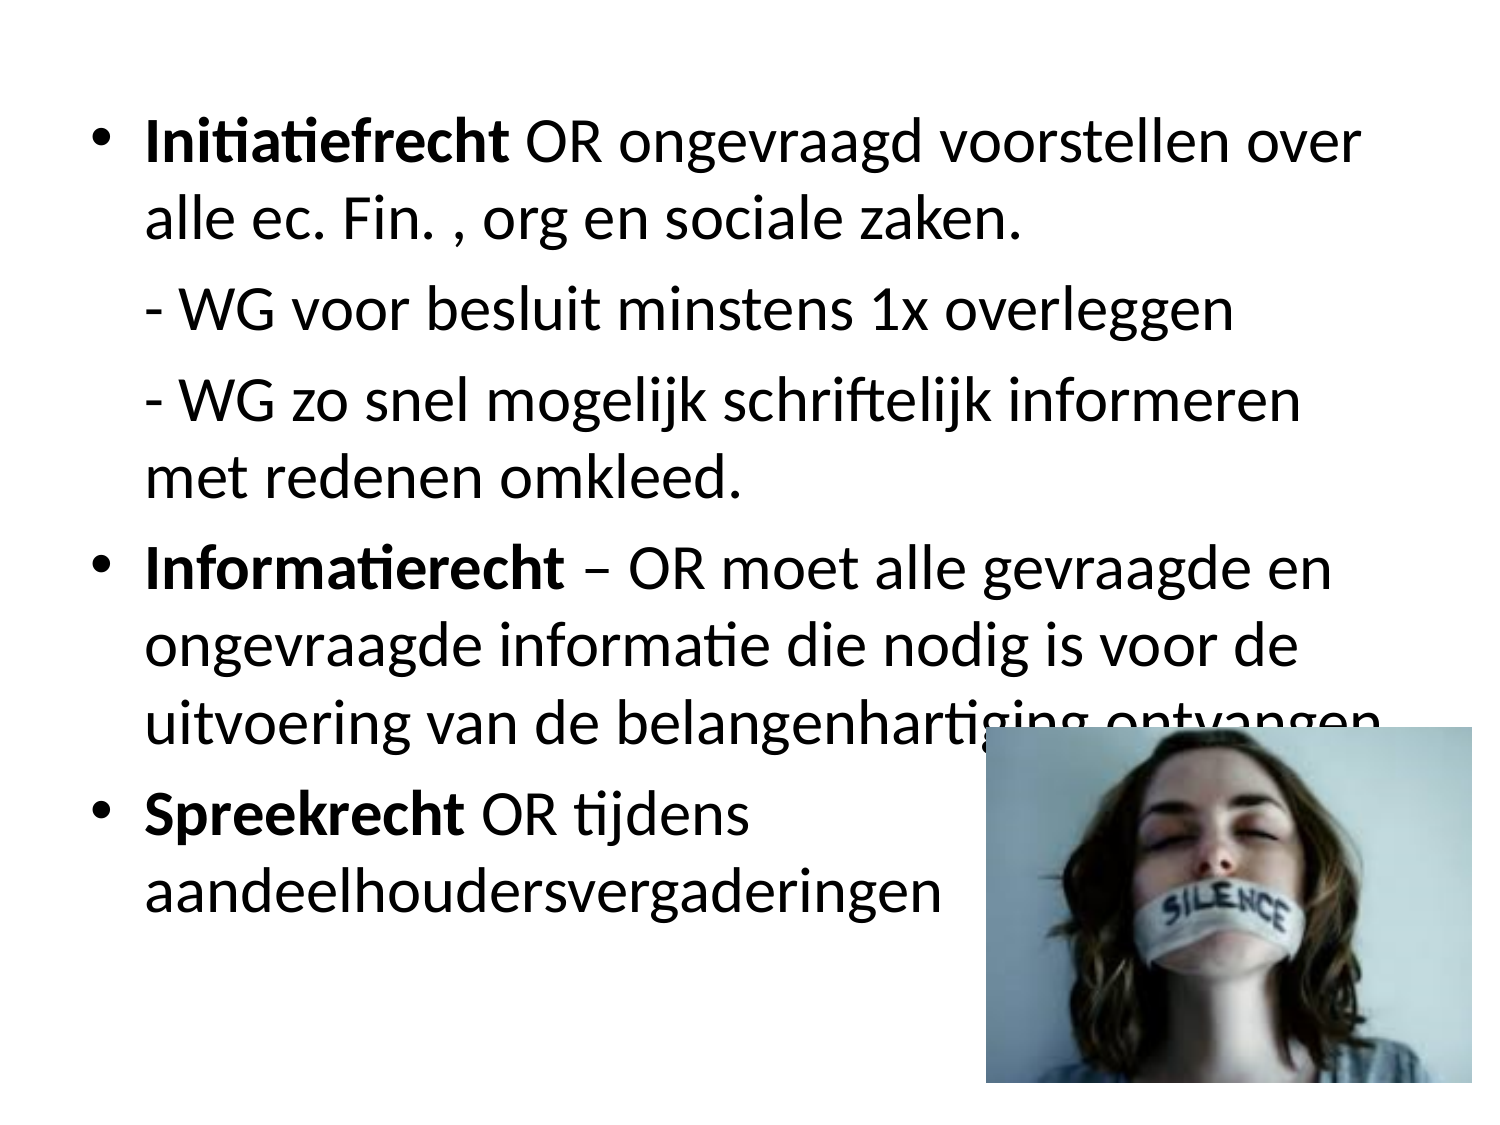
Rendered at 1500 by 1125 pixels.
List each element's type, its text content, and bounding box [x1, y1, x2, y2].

list Initiatiefrecht OR ongevraagd voorstellen over alle ec. Fin. , org en sociale zaken. - WG voor besluit minstens 1x overleggen - WG zo snel mogelijk schriftelijk informeren met redenen omkleed. Informatierecht – OR moet alle gevraagde en ongevraagde informatie die nodig is voor de uitvoering van de belangenhartiging ontvangen. Spreekrecht OR tijdens aandeelhoudersvergaderingen [75, 90, 1425, 1005]
picture [985, 727, 1472, 1083]
